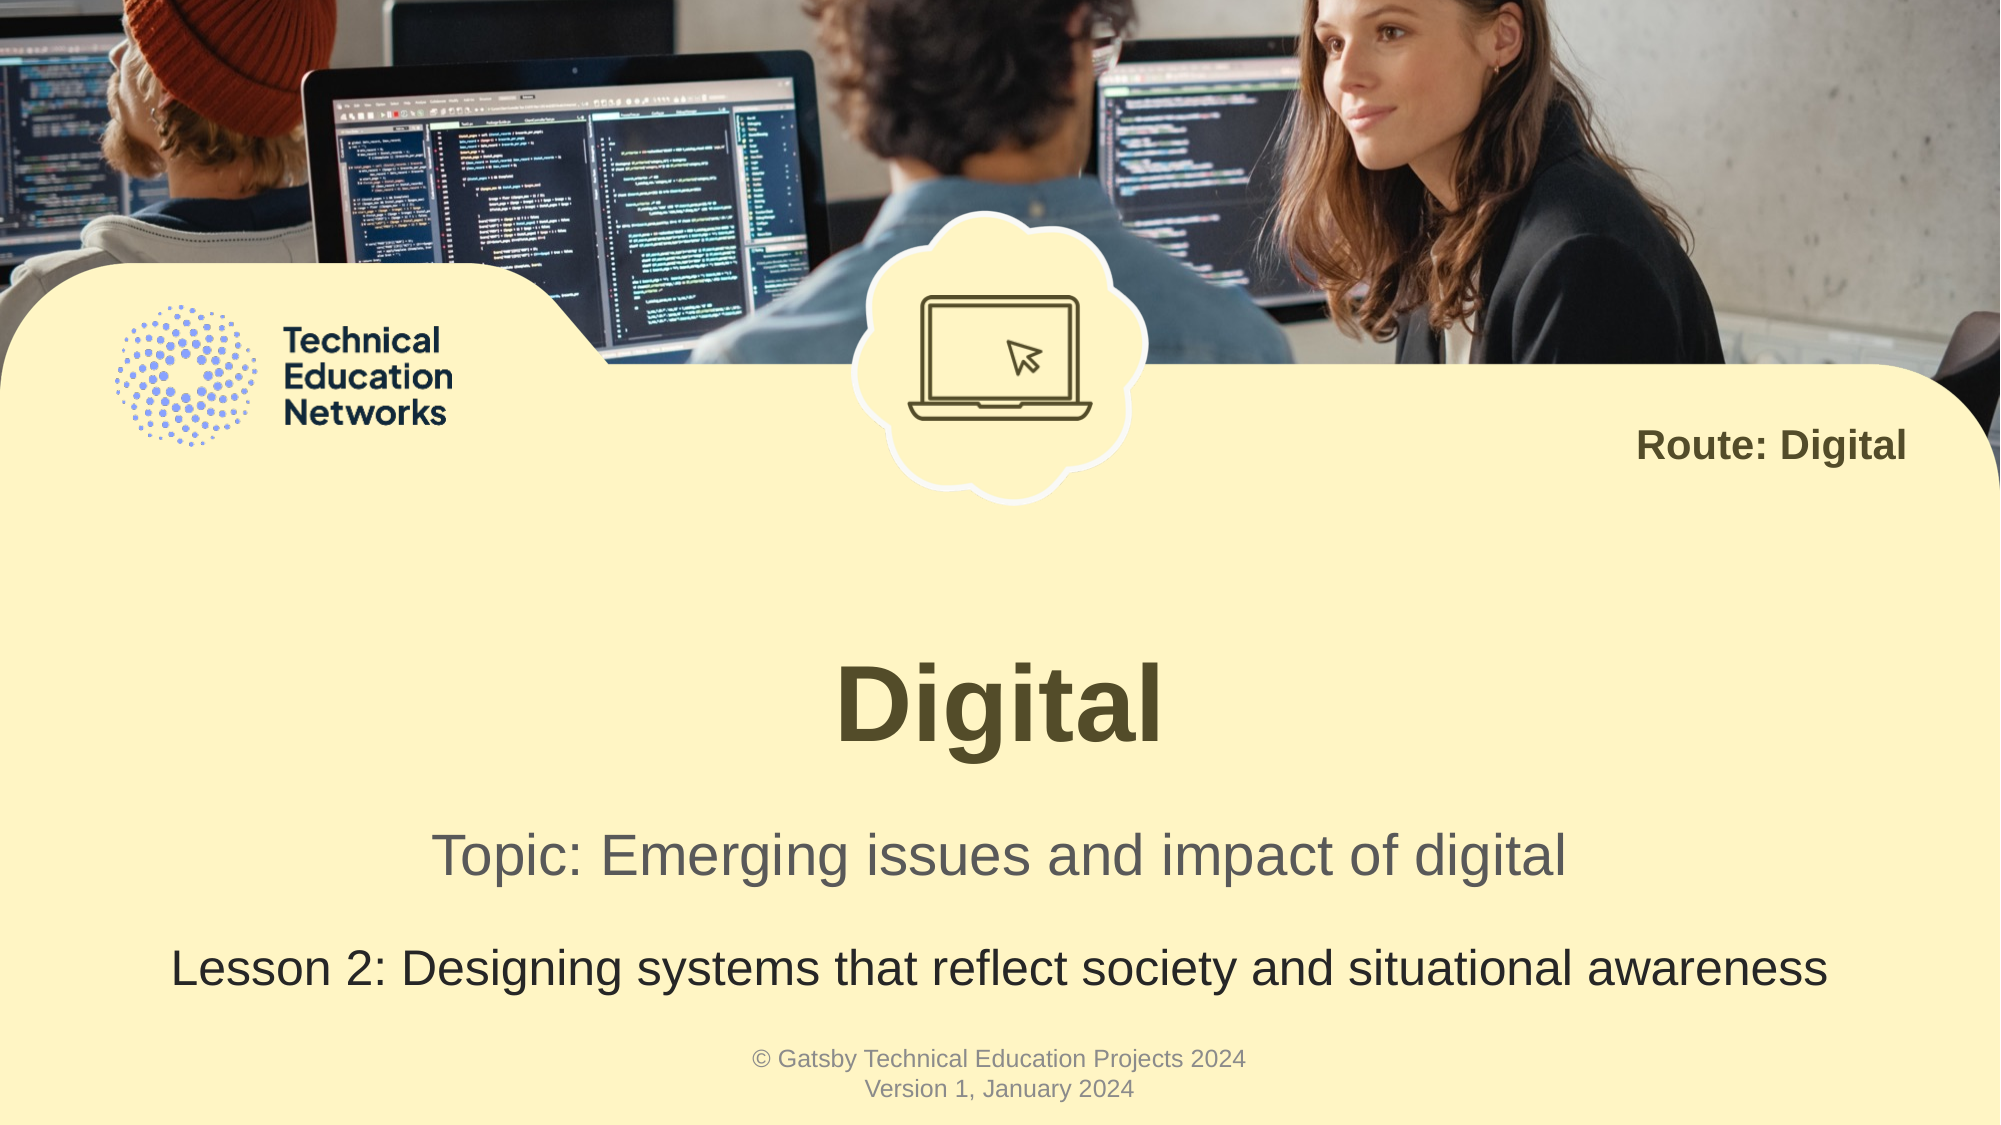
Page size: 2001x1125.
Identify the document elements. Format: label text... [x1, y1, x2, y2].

picture [0, 0, 2000, 1125]
title Digital [249, 629, 1750, 773]
subtitle Topic: Emerging issues and impact of digital [249, 804, 1750, 900]
list Route: Digital [999, 406, 1923, 494]
list Lesson 2: Designing systems that reflect society and situational awareness [81, 922, 1919, 998]
